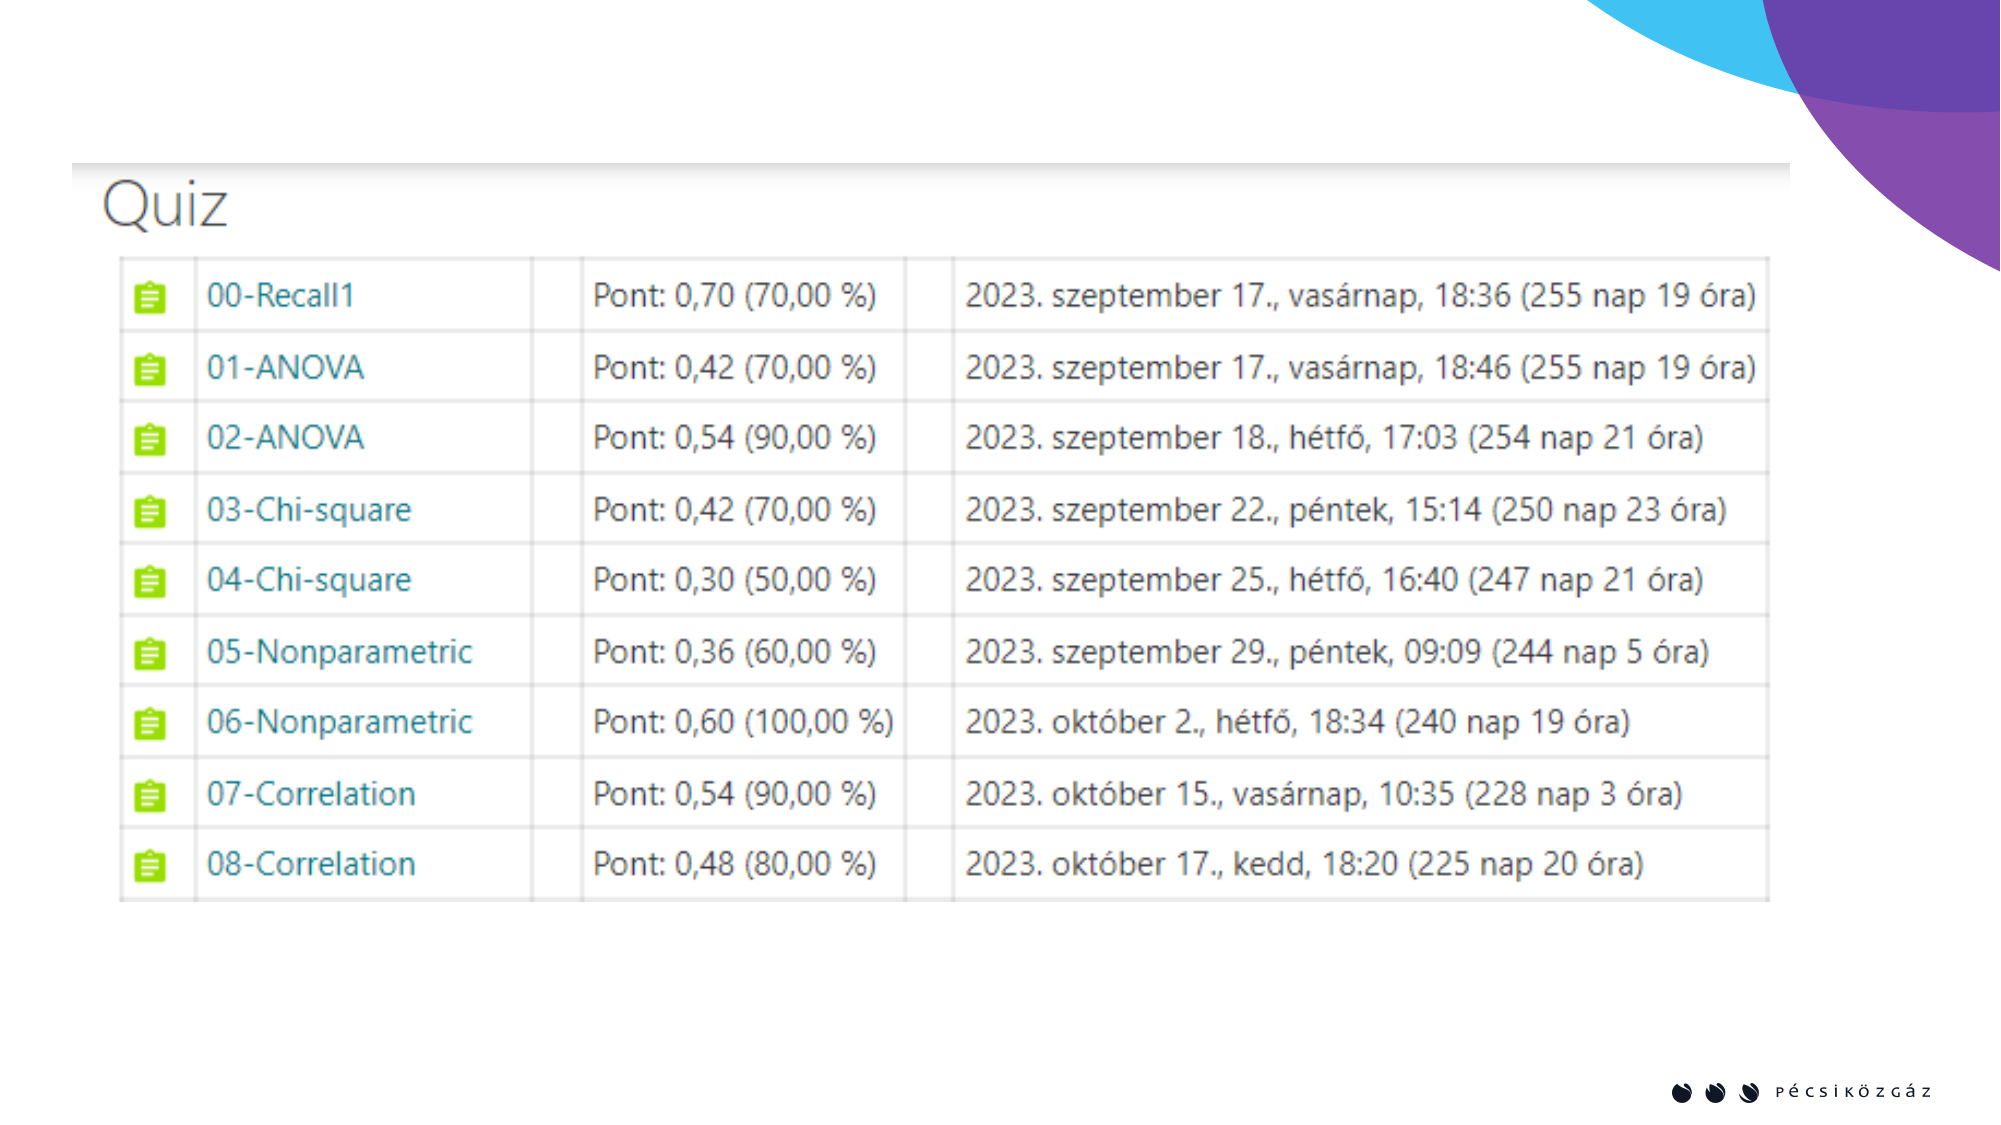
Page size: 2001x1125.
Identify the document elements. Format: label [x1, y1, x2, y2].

picture [72, 163, 1790, 902]
picture [1672, 1083, 1930, 1103]
